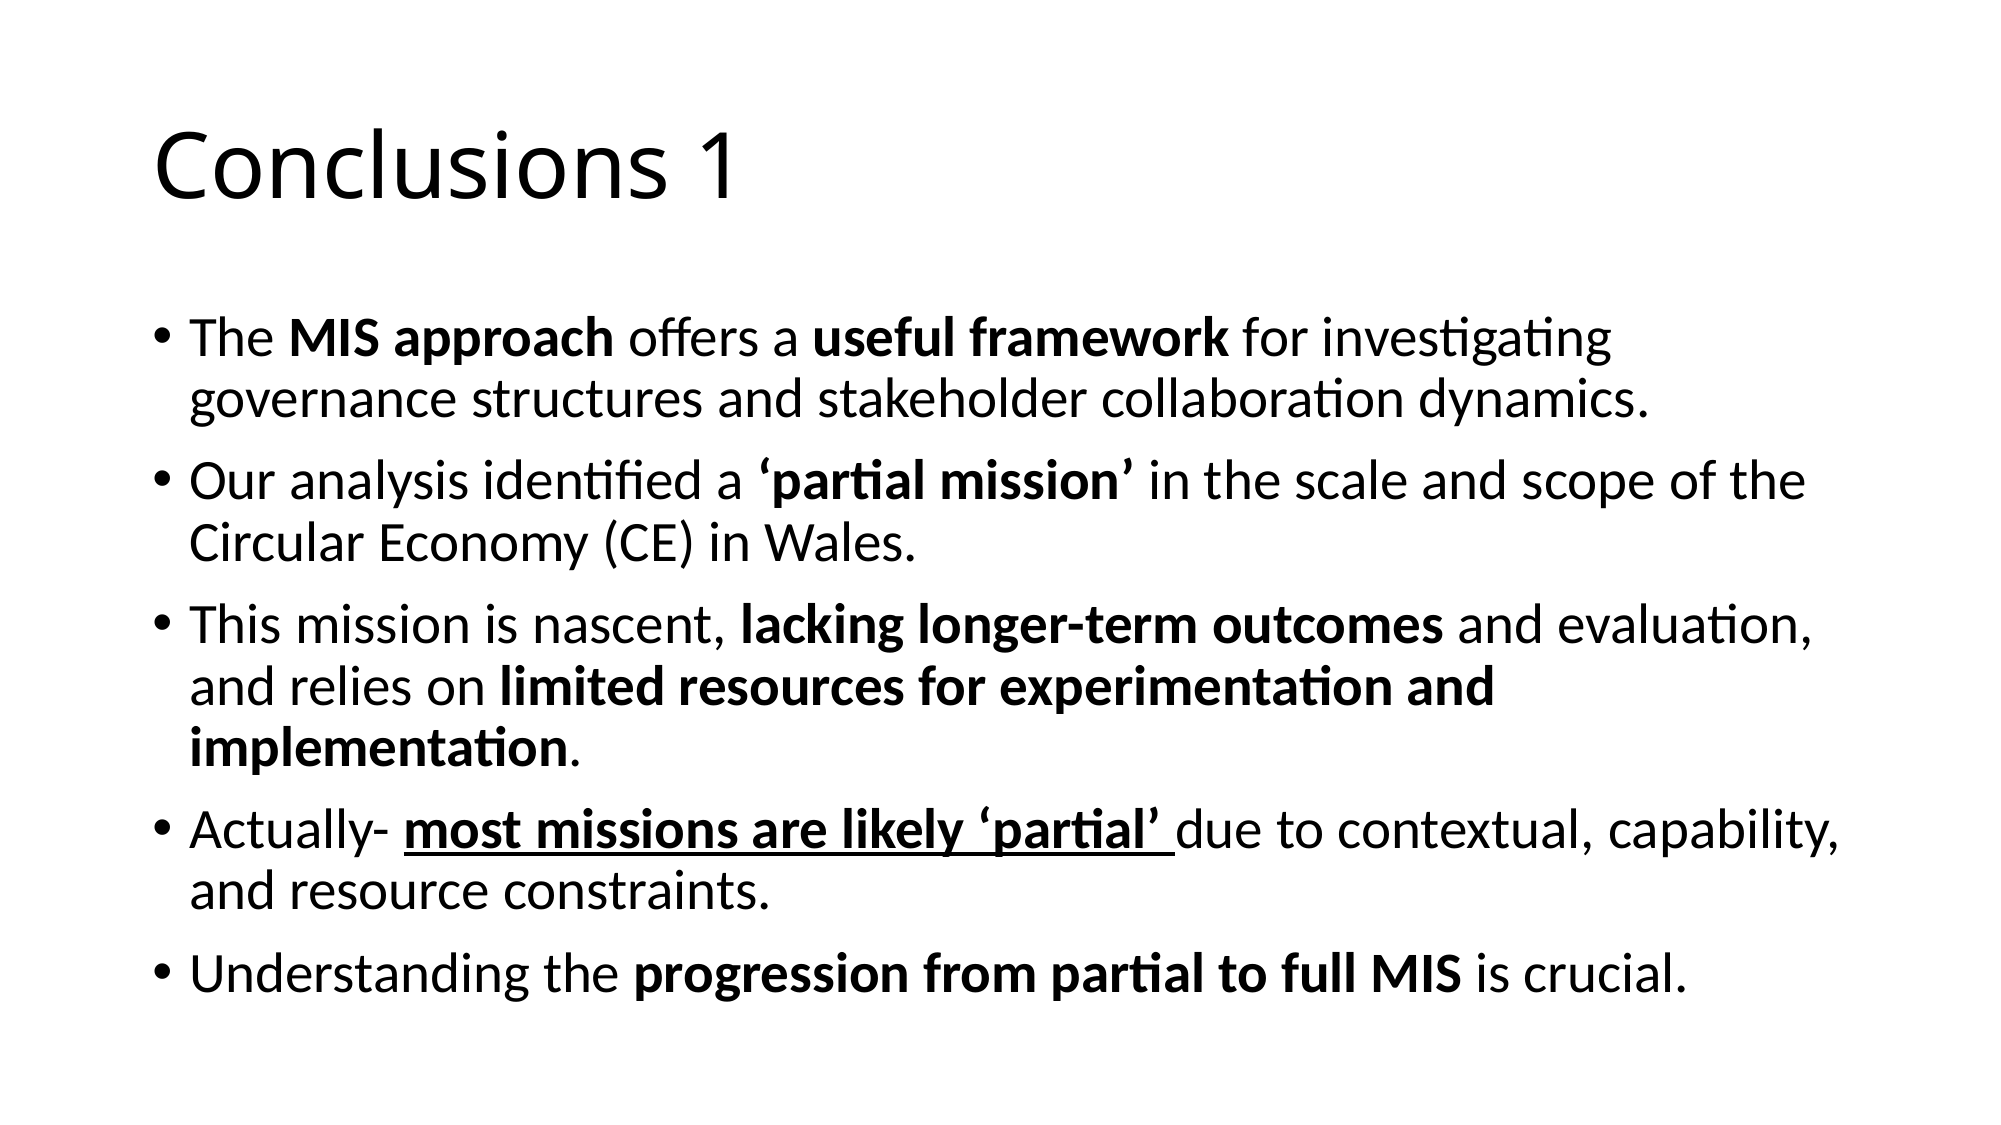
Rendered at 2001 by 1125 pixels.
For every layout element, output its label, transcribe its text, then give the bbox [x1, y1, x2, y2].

title Conclusions 1 [137, 59, 1863, 278]
list The MIS approach offers a useful framework for investigating governance structures and stakeholder collaboration dynamics. Our analysis identified a ‘partial mission’ in the scale and scope of the Circular Economy (CE) in Wales. This mission is nascent, lacking longer-term outcomes and evaluation, and relies on limited resources for experimentation and implementation. Actually- most missions are likely ‘partial’ due to contextual, capability, and resource constraints. Understanding the progression from partial to full MIS is crucial. [137, 299, 1863, 1014]
